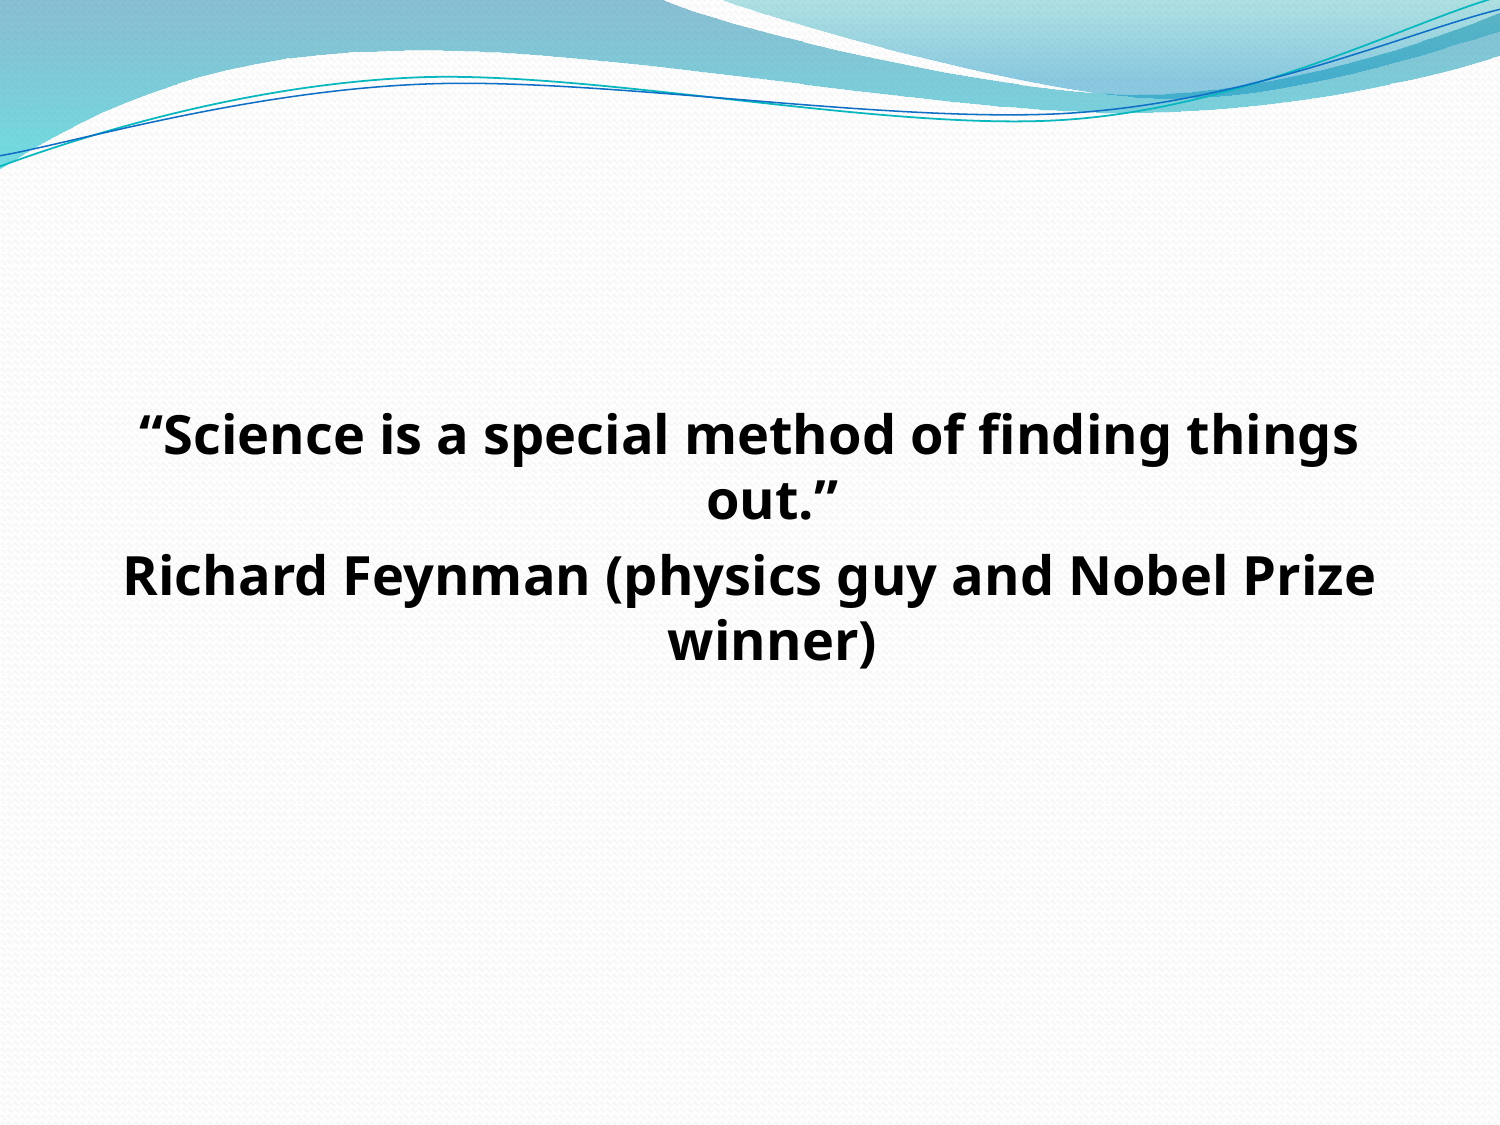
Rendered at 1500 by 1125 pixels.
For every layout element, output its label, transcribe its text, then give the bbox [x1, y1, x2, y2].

list “Science is a special method of finding things out.” Richard Feynman (physics guy and Nobel Prize winner) [75, 317, 1425, 1038]
